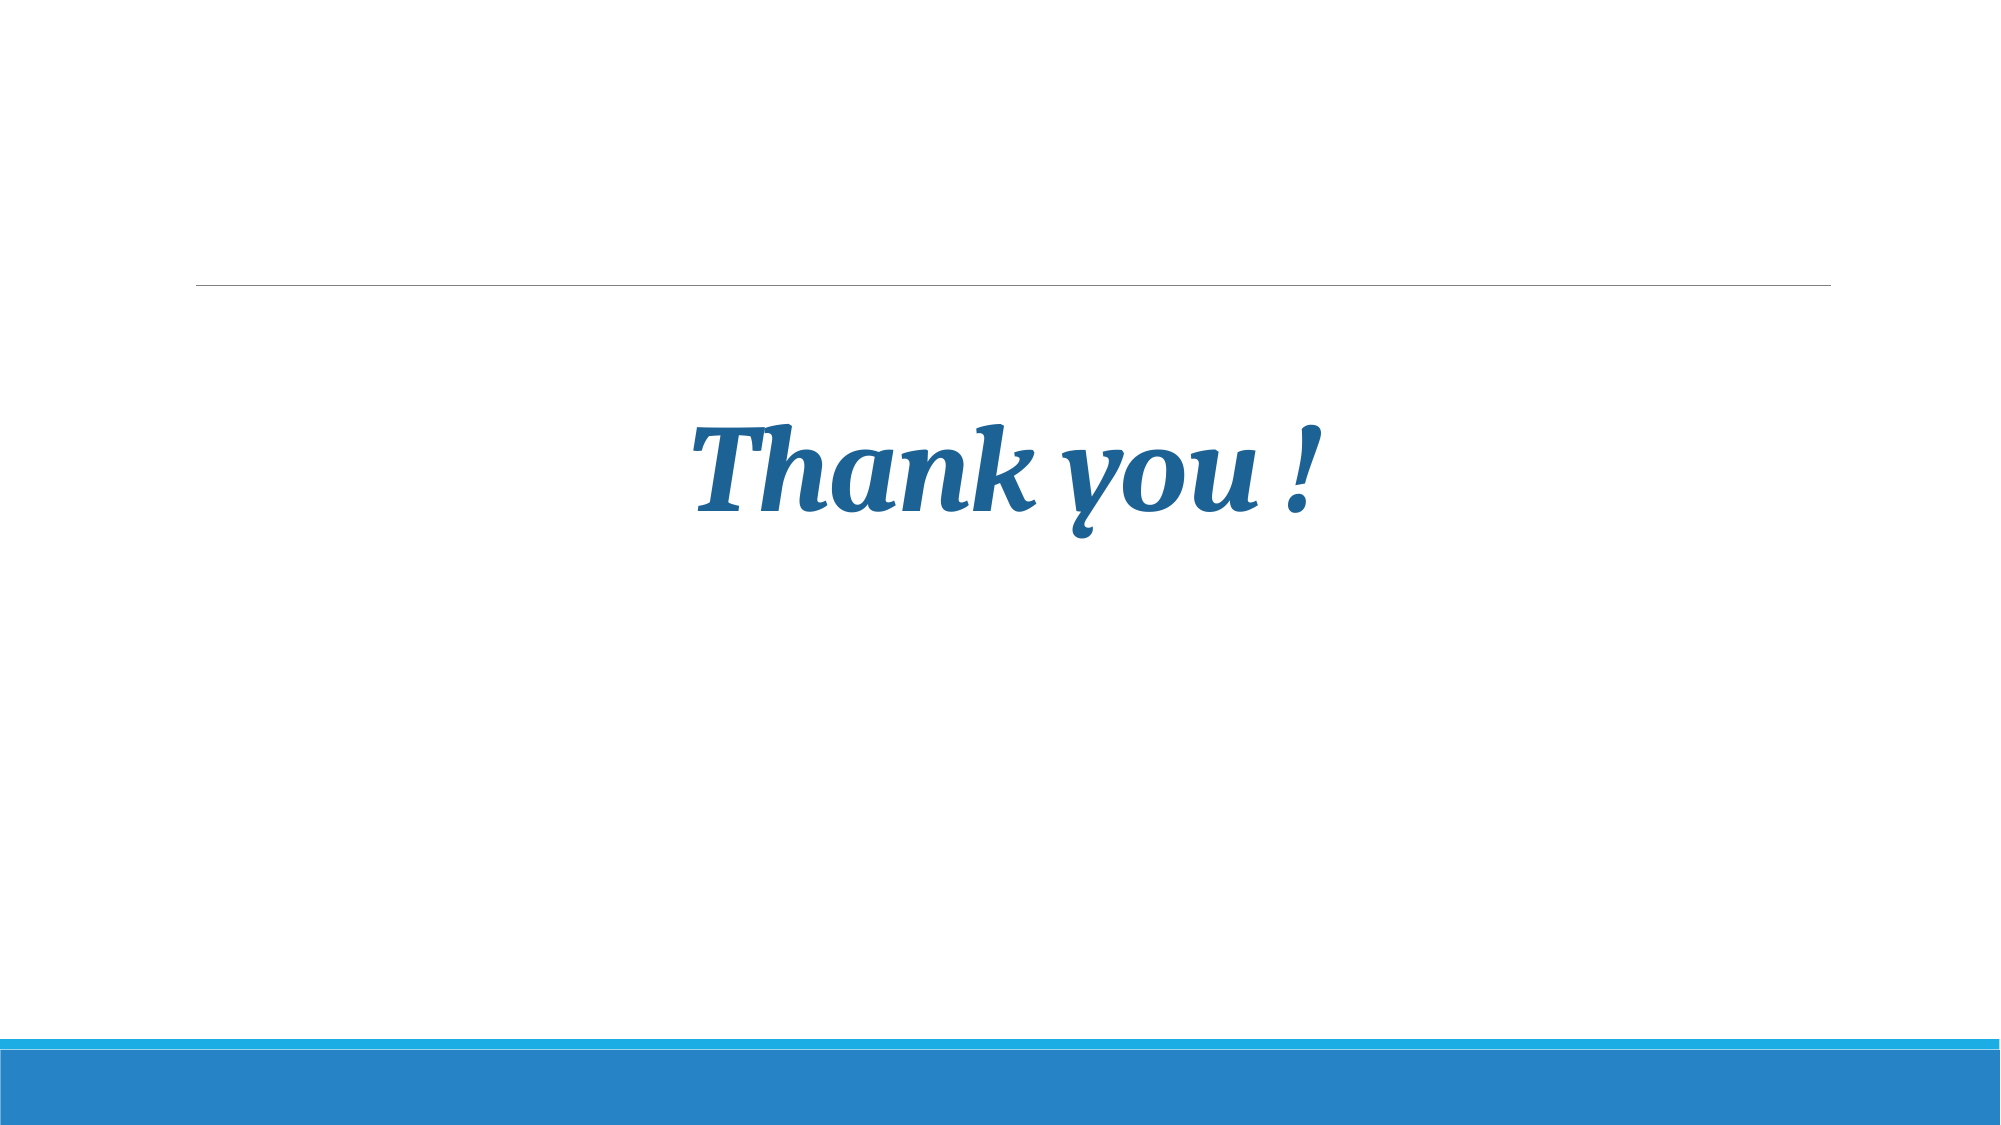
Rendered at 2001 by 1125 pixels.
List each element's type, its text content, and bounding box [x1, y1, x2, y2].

title Thank you ! [180, 47, 1830, 694]
